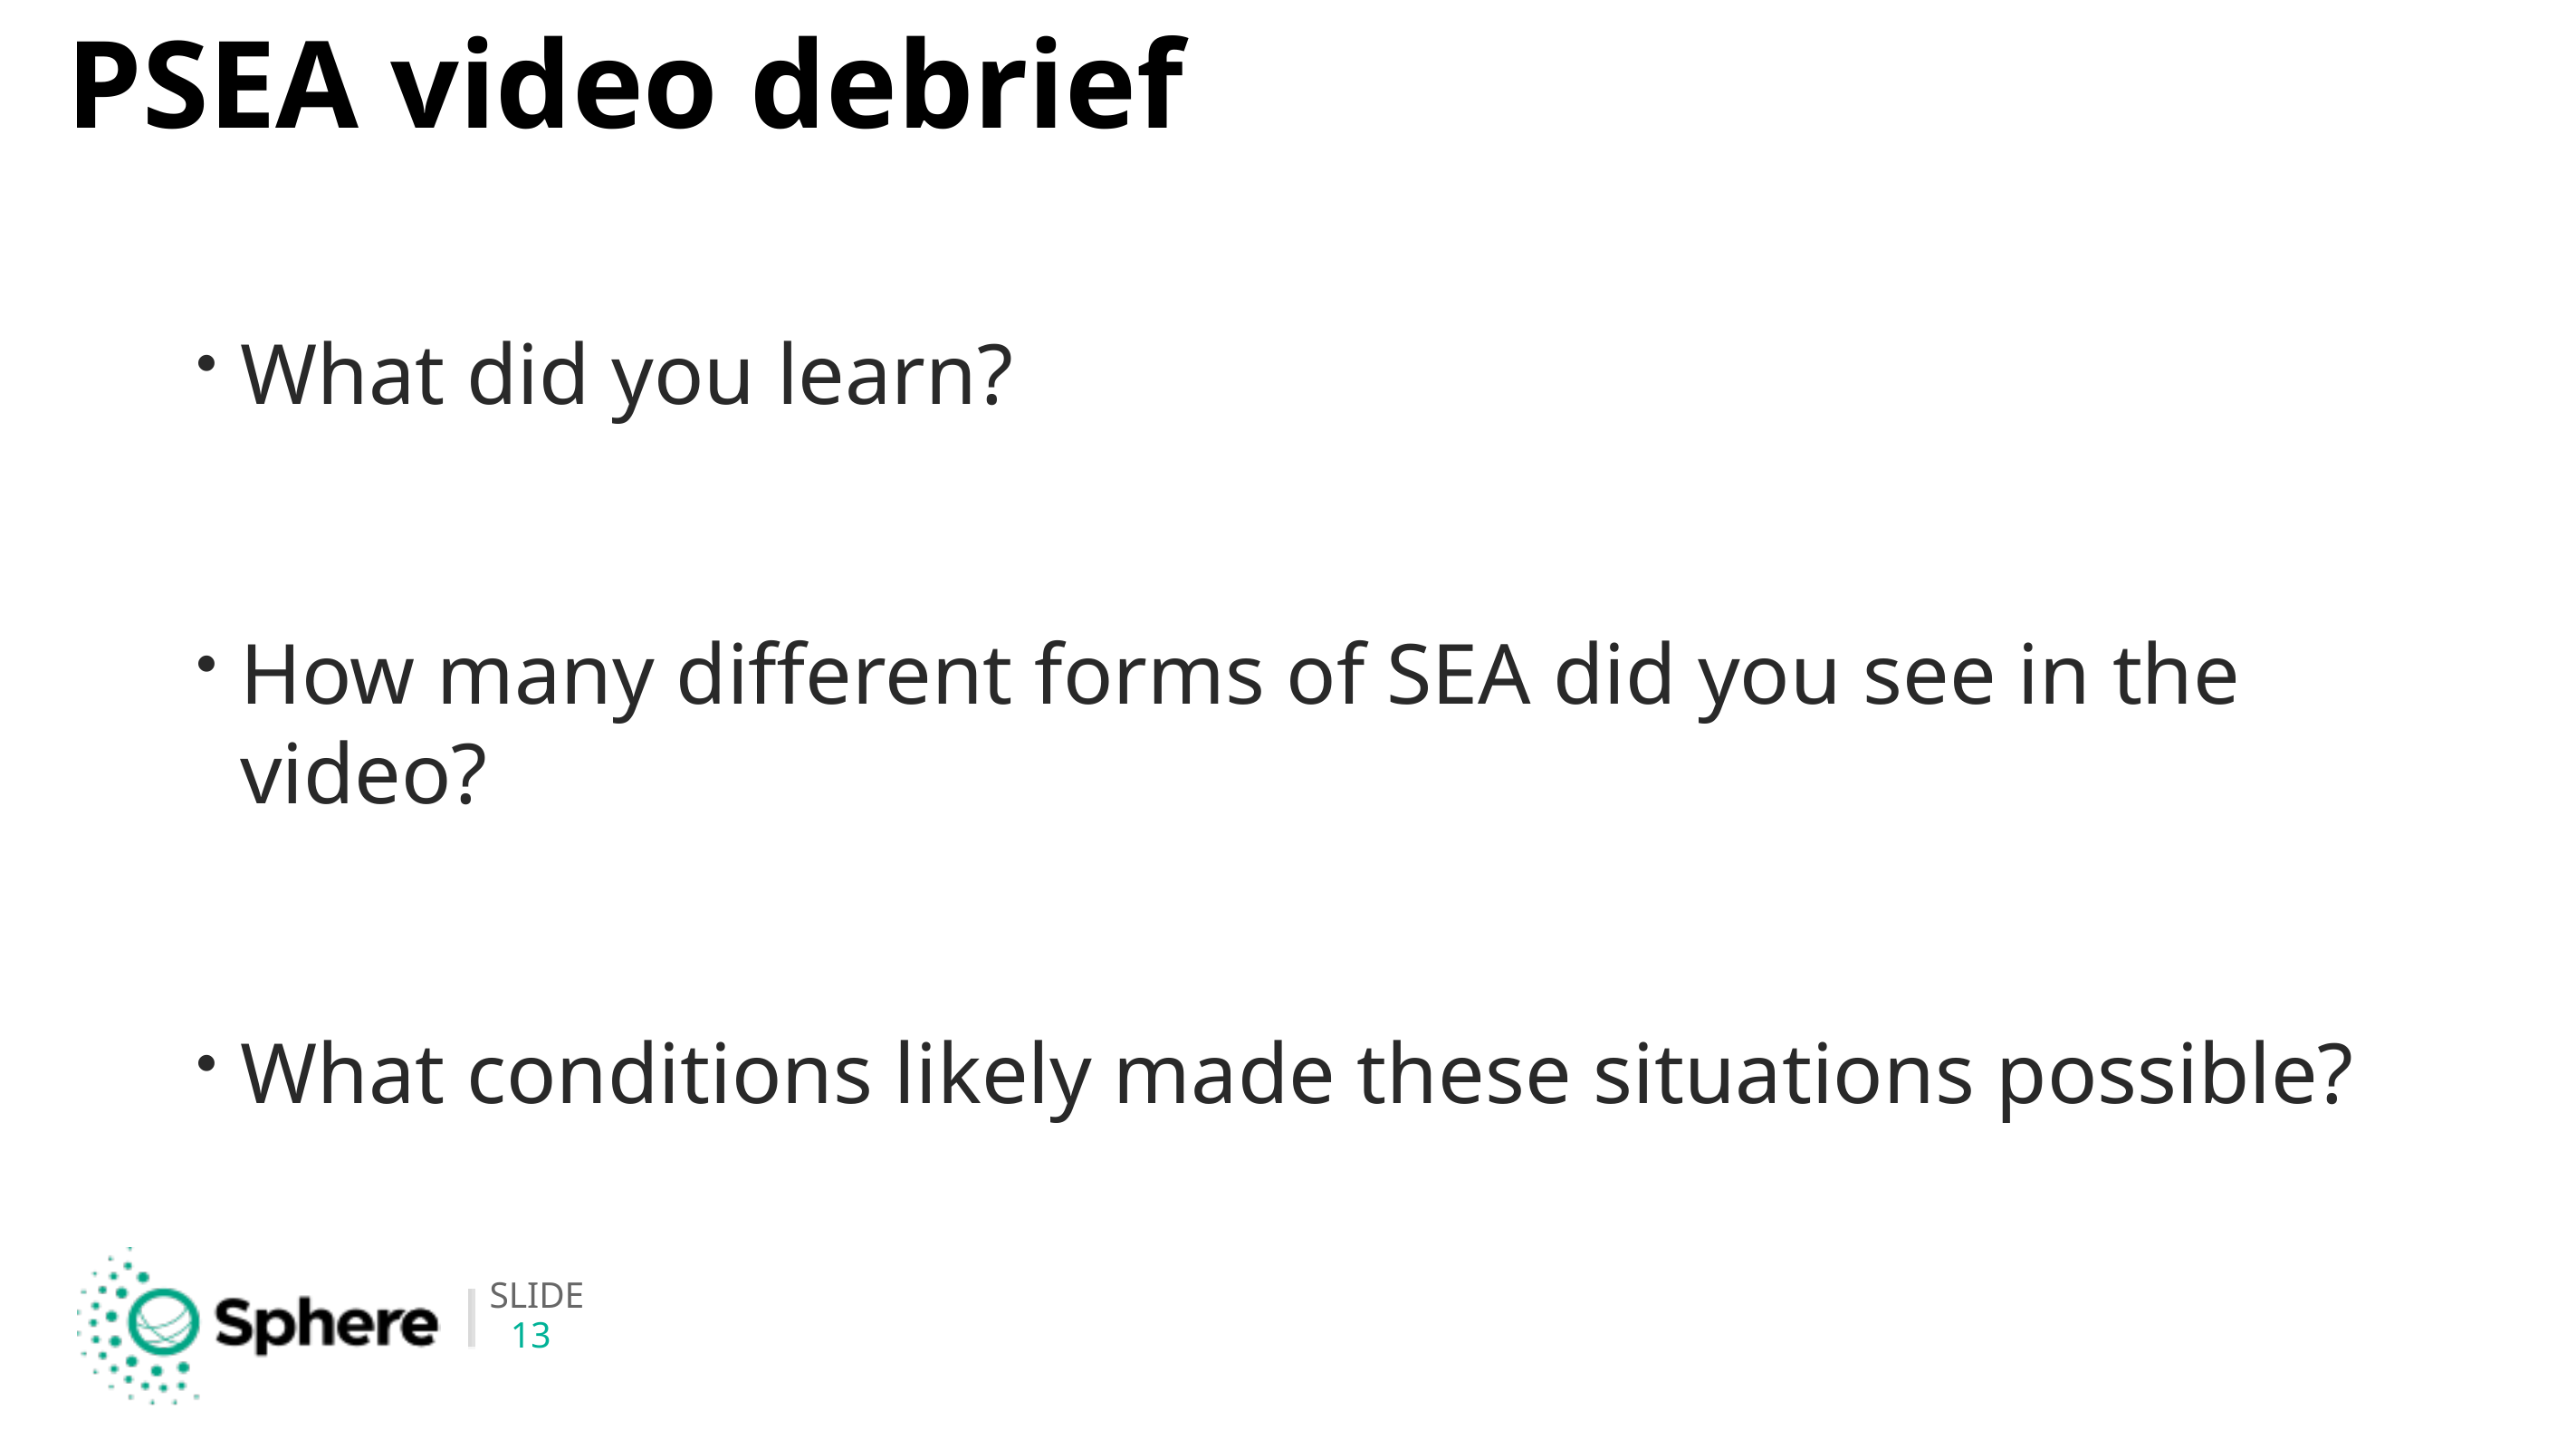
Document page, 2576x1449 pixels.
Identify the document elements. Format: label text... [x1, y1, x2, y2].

slide_number 13 [502, 1304, 562, 1364]
picture [468, 1289, 479, 1349]
picture [77, 1247, 441, 1407]
title PSEA video debrief [58, 0, 2258, 321]
list What did you learn? How many different forms of SEA did you see in the video? What conditions likely made these situations possible? [187, 312, 2388, 1248]
